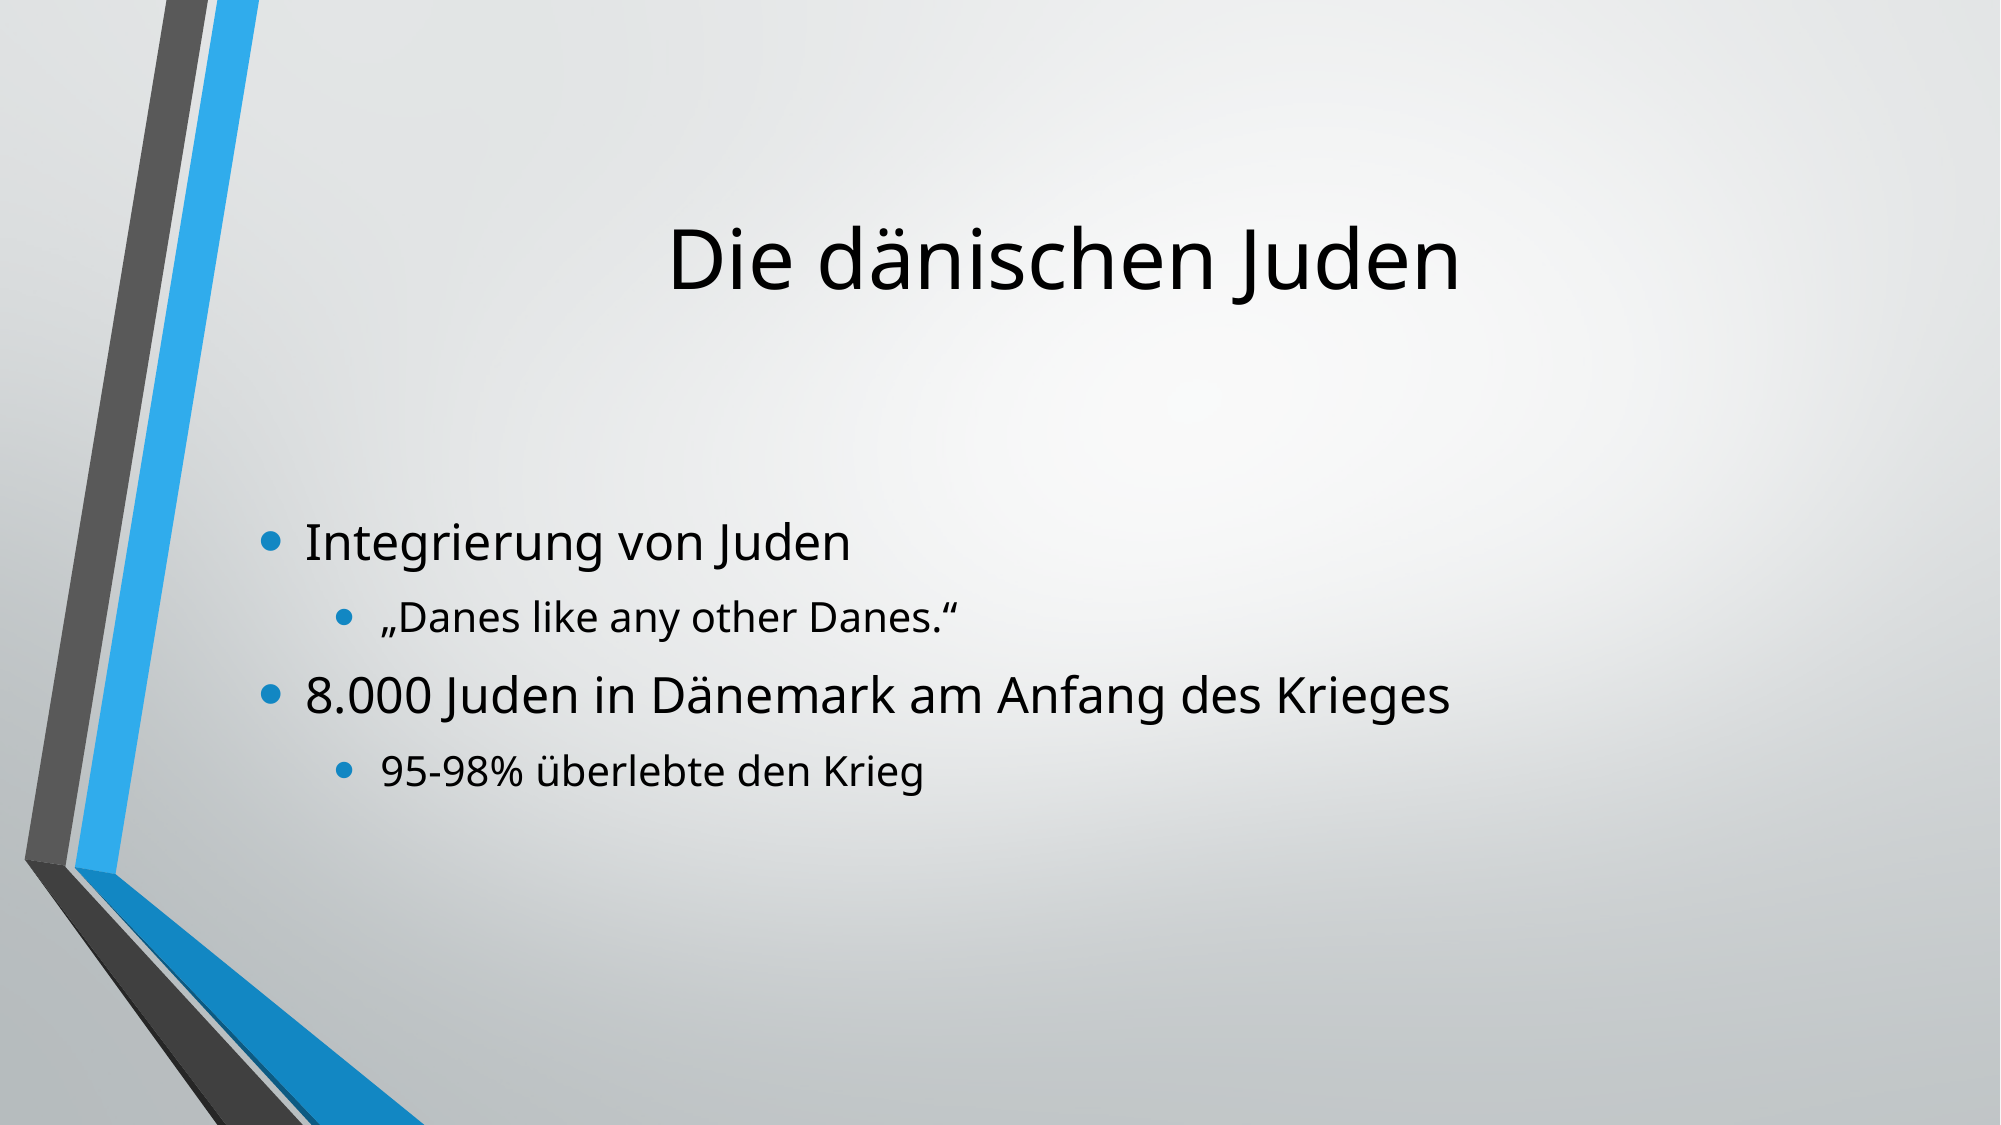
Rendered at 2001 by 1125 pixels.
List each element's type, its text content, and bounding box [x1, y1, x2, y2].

title Die dänischen Juden [243, 112, 1887, 400]
list Integrierung von Juden „Danes like any other Danes.“ 8.000 Juden in Dänemark am Anfang des Krieges 95-98% überlebte den Krieg [243, 437, 1887, 950]
